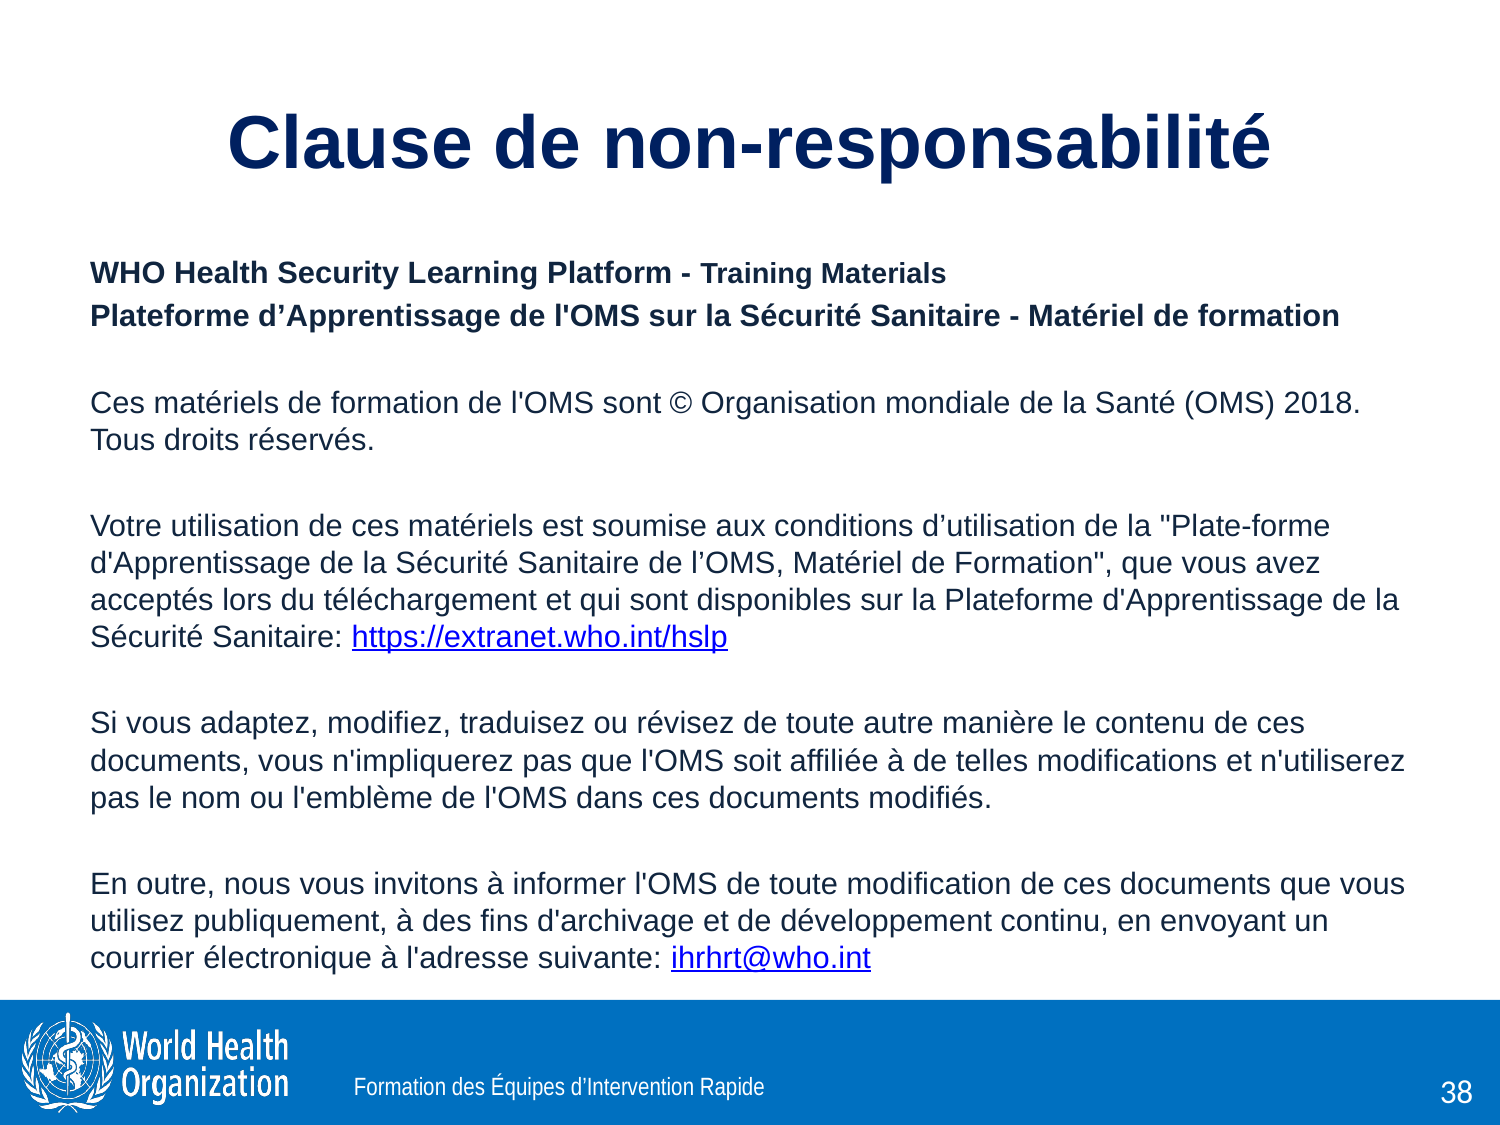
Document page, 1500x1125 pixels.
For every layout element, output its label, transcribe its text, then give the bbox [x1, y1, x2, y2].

list WHO Health Security Learning Platform - Training Materials Plateforme d’Apprentissage de l'OMS sur la Sécurité Sanitaire - Matériel de formation Ces matériels de formation de l'OMS sont © Organisation mondiale de la Santé (OMS) 2018. Tous droits réservés. Votre utilisation de ces matériels est soumise aux conditions d’utilisation de la "Plate-forme d'Apprentissage de la Sécurité Sanitaire de l’OMS, Matériel de Formation", que vous avez acceptés lors du téléchargement et qui sont disponibles sur la Plateforme d'Apprentissage de la Sécurité Sanitaire: https://extranet.who.int/hslp Si vous adaptez, modifiez, traduisez ou révisez de toute autre manière le contenu de ces documents, vous n'impliquerez pas que l'OMS soit affiliée à de telles modifications et n'utiliserez pas le nom ou l'emblème de l'OMS dans ces documents modifiés. En outre, nous vous invitons à informer l'OMS de toute modification de ces documents que vous utilisez publiquement, à des fins d'archivage et de développement continu, en envoyant un courrier électronique à l'adresse suivante: ihrhrt@who.int [75, 245, 1425, 988]
picture [21, 1012, 288, 1113]
title Clause de non-responsabilité [75, 45, 1425, 233]
